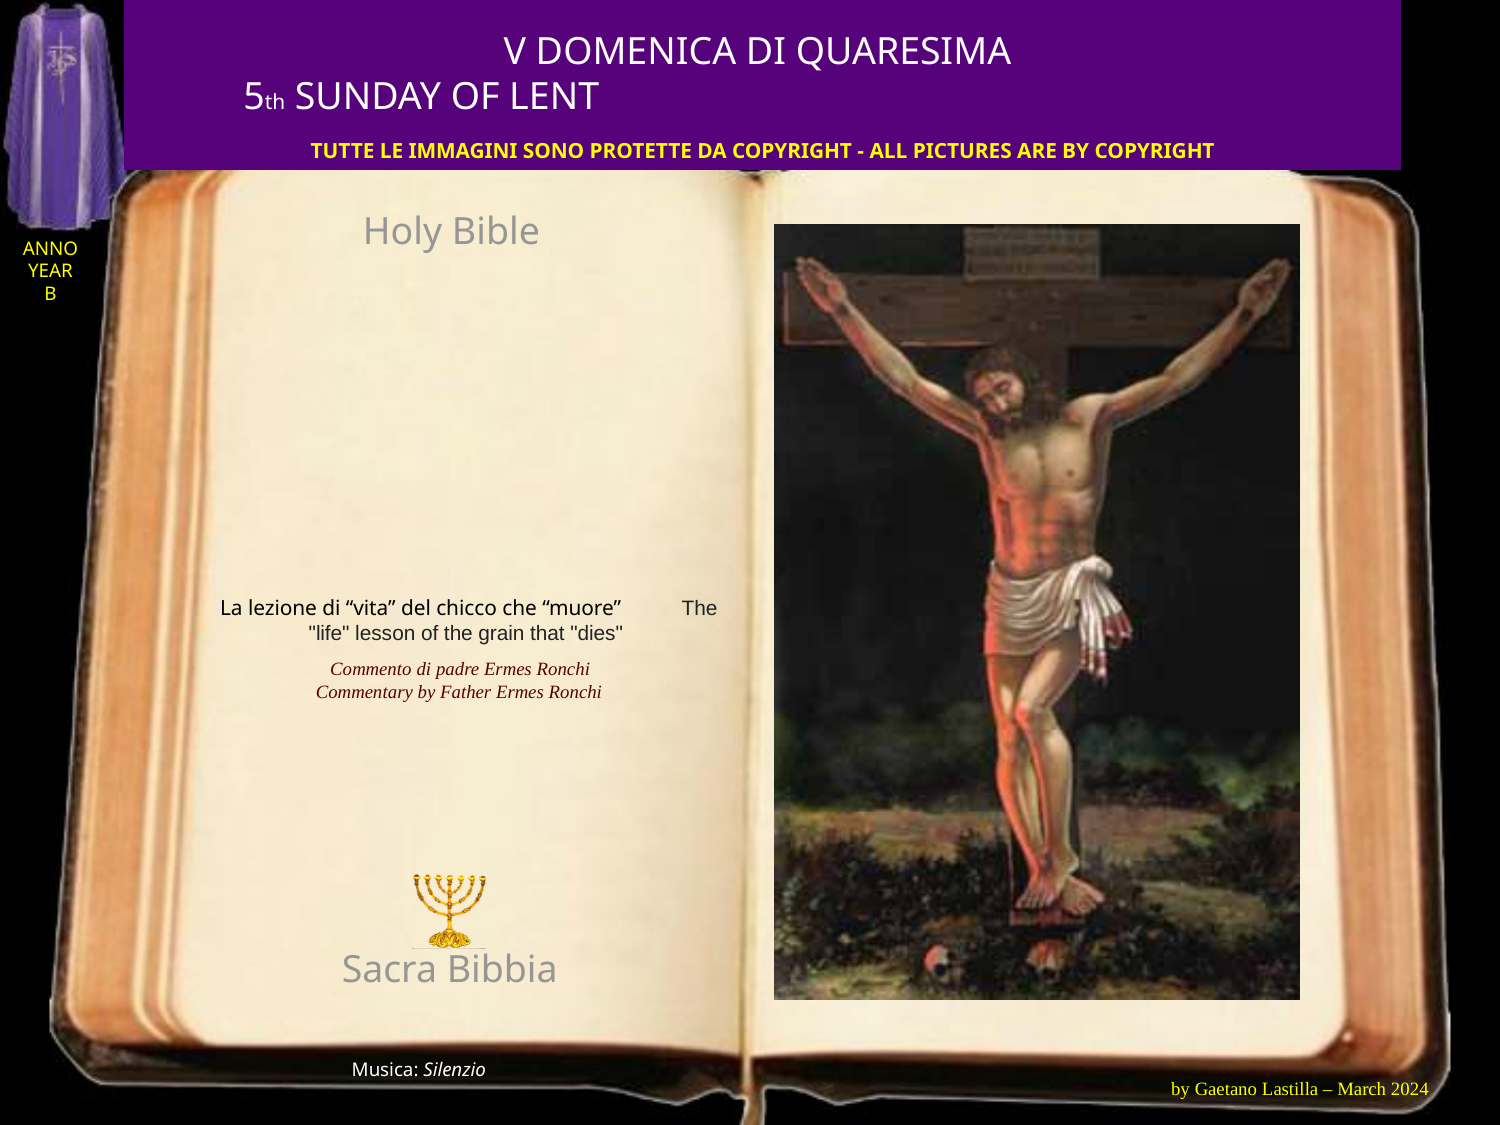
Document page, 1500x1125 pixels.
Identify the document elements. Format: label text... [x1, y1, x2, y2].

picture [0, 0, 1500, 1125]
text_box La lezione di “vita” del chicco che “muore” The "life" lesson of the grain that "dies" [193, 587, 744, 653]
text_box Holy Bible [348, 199, 556, 260]
text_box ANNO YEAR B [7, 229, 93, 312]
text_box V DOMENICA DI QUARESIMA 5th SUNDAY OF LENT TUTTE LE IMMAGINI SONO PROTETTE DA COPYRIGHT - ALL PICTURES ARE BY COPYRIGHT [124, 0, 1400, 170]
text_box Commento di padre Ermes Ronchi Commentary by Father Ermes Ronchi [301, 649, 702, 710]
text_box by Gaetano Lastilla – March 2024 [936, 1068, 1500, 1107]
text_box Musica: Silenzio [62, 1050, 775, 1088]
text_box Sacra Bibbia [187, 937, 713, 998]
